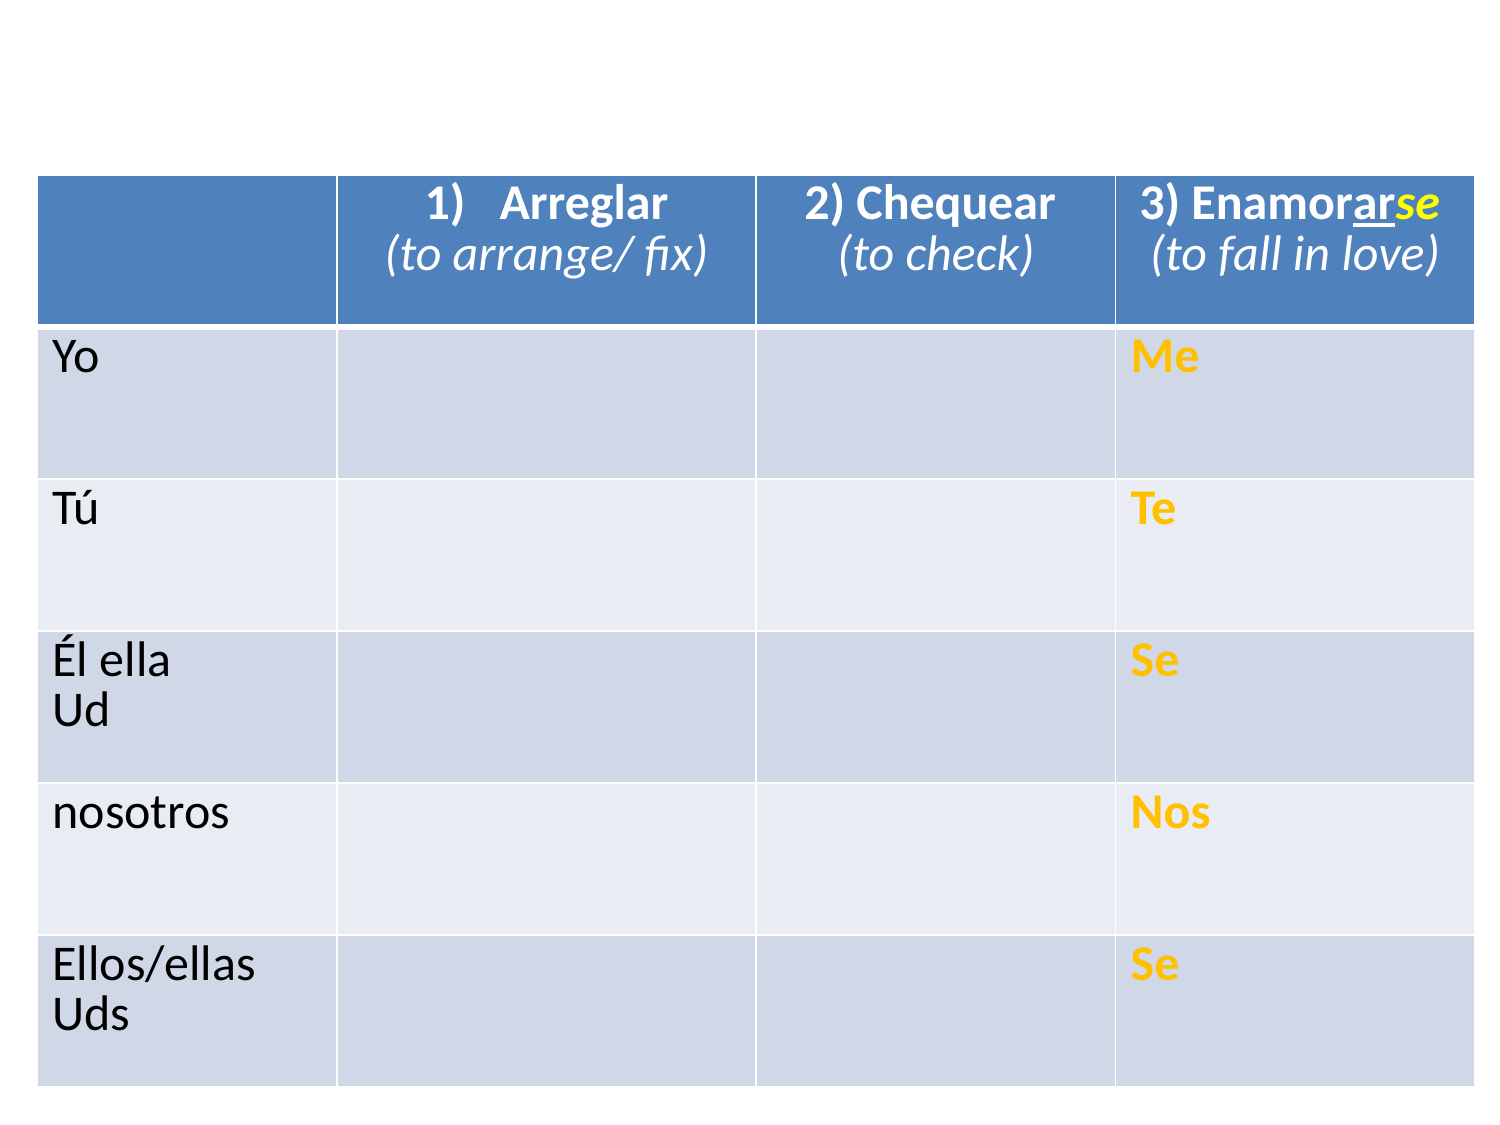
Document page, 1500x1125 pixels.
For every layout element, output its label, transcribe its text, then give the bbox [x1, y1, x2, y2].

table_cell Se [1116, 632, 1474, 782]
table_cell Él ella Ud [38, 632, 336, 782]
table_cell Tú [38, 480, 336, 630]
table_cell [338, 936, 755, 1086]
table_cell [338, 480, 755, 630]
table_cell [338, 330, 755, 478]
table_cell [338, 784, 755, 934]
table_cell Nos [1116, 784, 1474, 934]
table_cell nosotros [38, 784, 336, 934]
table_cell Ellos/ellas Uds [38, 936, 336, 1086]
table_header Arreglar (to arrange/ fix) [338, 176, 755, 324]
table_header [38, 176, 336, 324]
table_cell [757, 936, 1115, 1086]
table_cell [757, 330, 1115, 478]
table_header 2) Chequear (to check) [757, 176, 1115, 324]
table_header 3) Enamorarse (to fall in love) [1116, 176, 1474, 324]
table_cell Se [1116, 936, 1474, 1086]
table_cell Me [1116, 330, 1474, 478]
table_cell [757, 784, 1115, 934]
table_cell [338, 632, 755, 782]
table_cell [757, 632, 1115, 782]
table_cell Te [1116, 480, 1474, 630]
table_cell Yo [38, 330, 336, 478]
table_cell [757, 480, 1115, 630]
